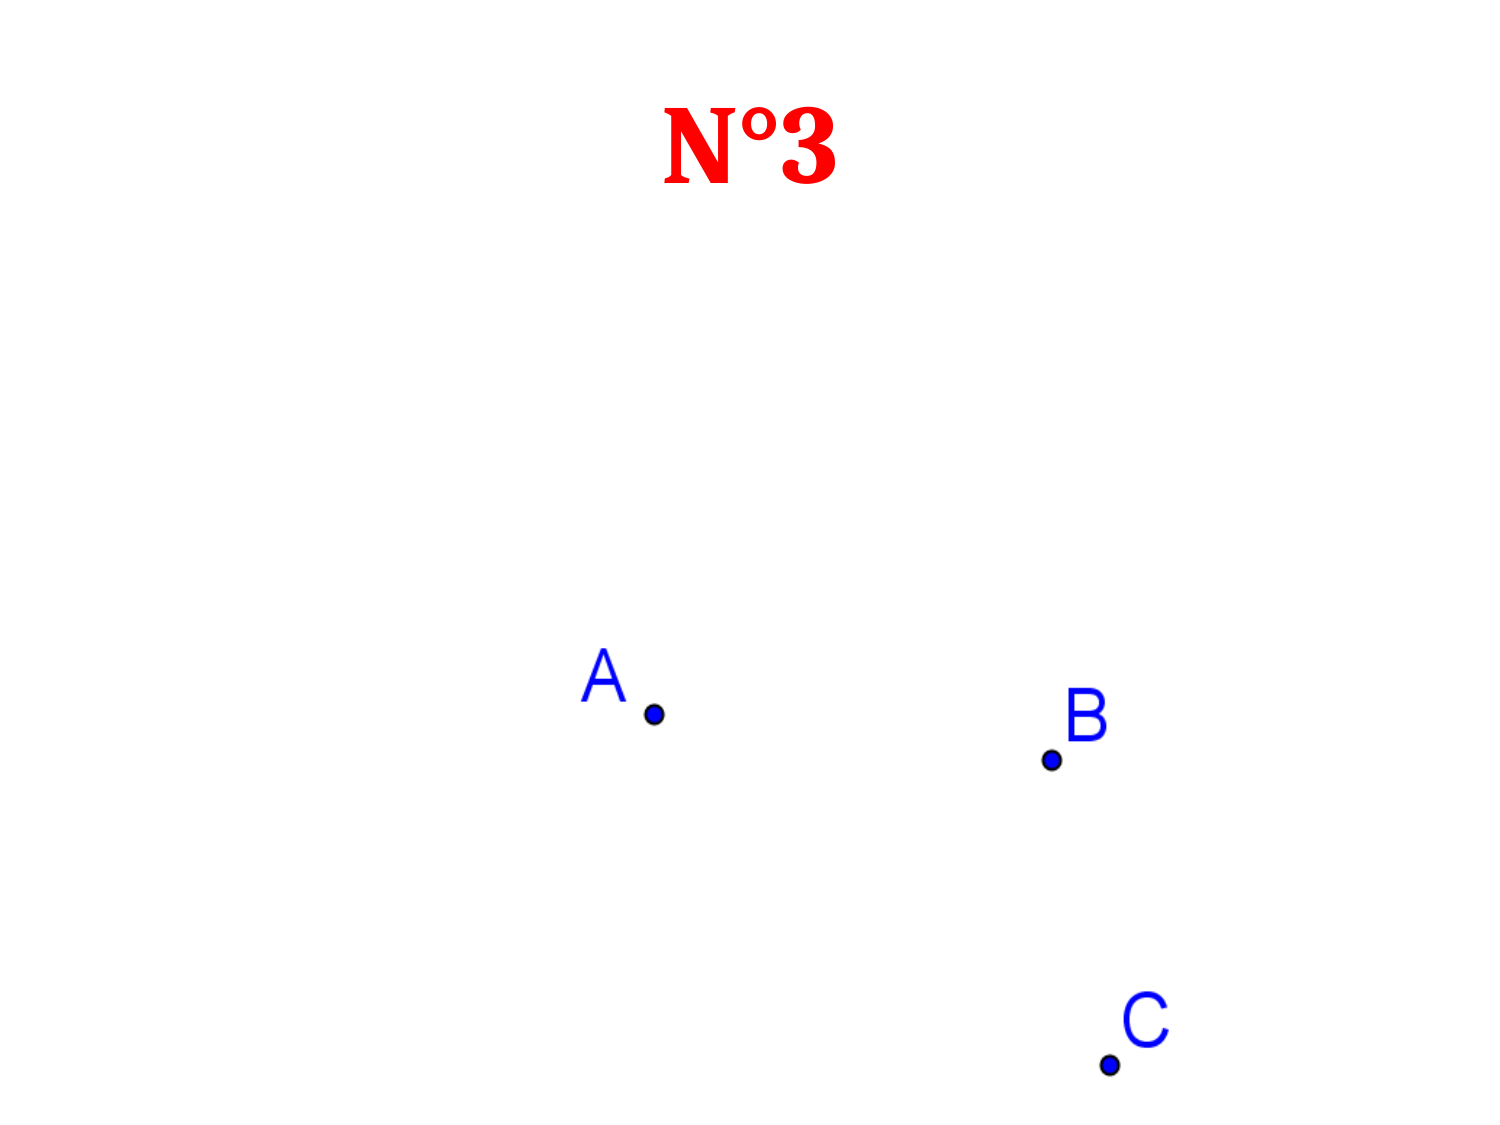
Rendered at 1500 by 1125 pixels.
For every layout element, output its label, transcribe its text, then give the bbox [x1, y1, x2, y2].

text_box N°3 [0, 63, 1500, 214]
picture [442, 585, 1389, 1125]
